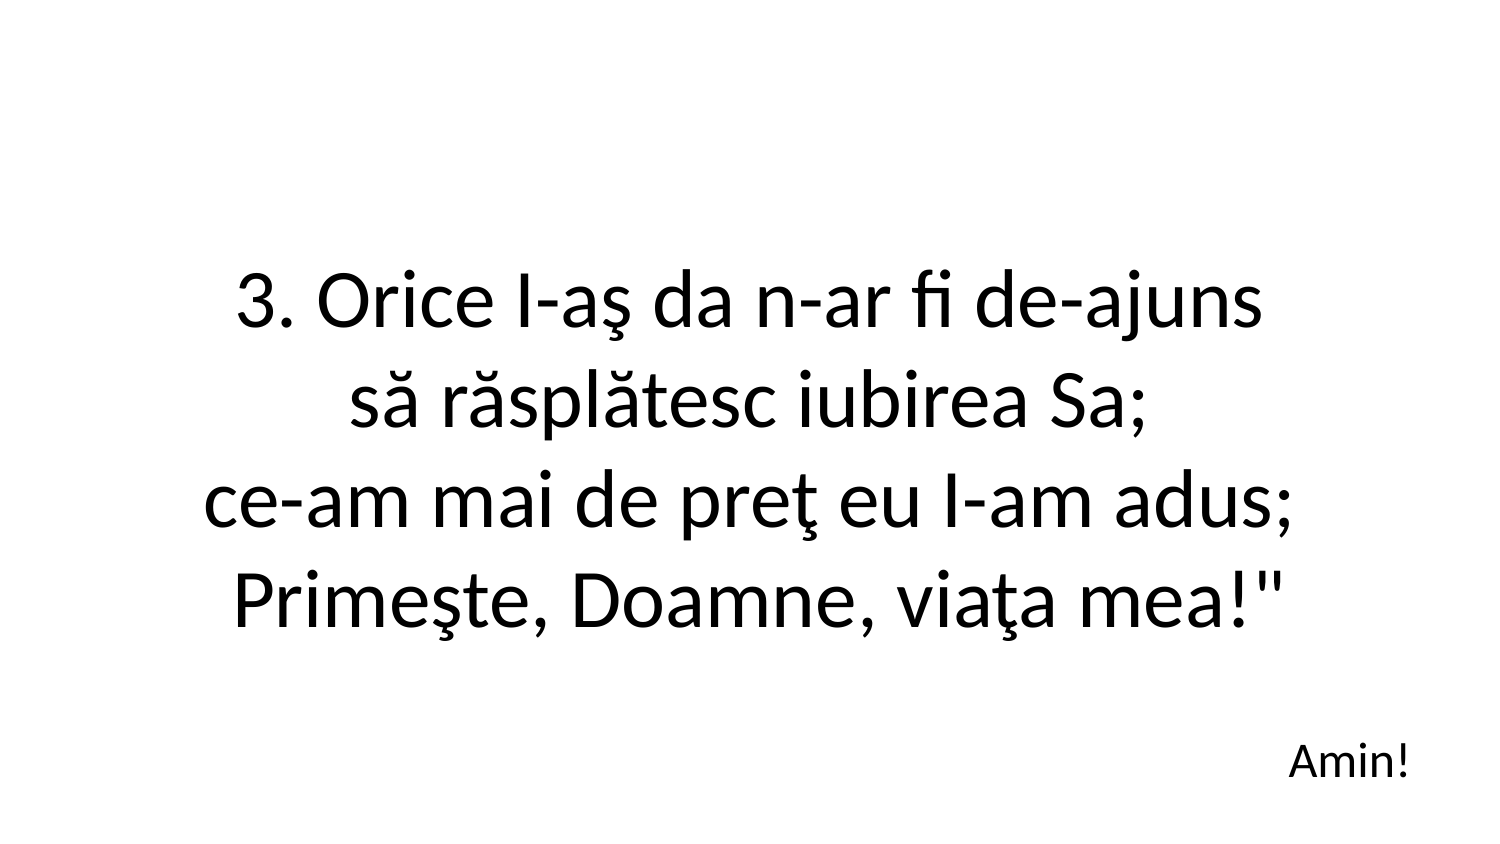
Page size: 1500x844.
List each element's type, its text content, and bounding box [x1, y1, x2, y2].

text_box 3. Orice I-aş da n-ar fi de-ajuns să răsplătesc iubirea Sa; ce-am mai de preţ eu I-am adus; Primeşte, Doamne, viaţa mea!" [188, 192, 1312, 652]
text_box Amin! [1273, 674, 1427, 795]
